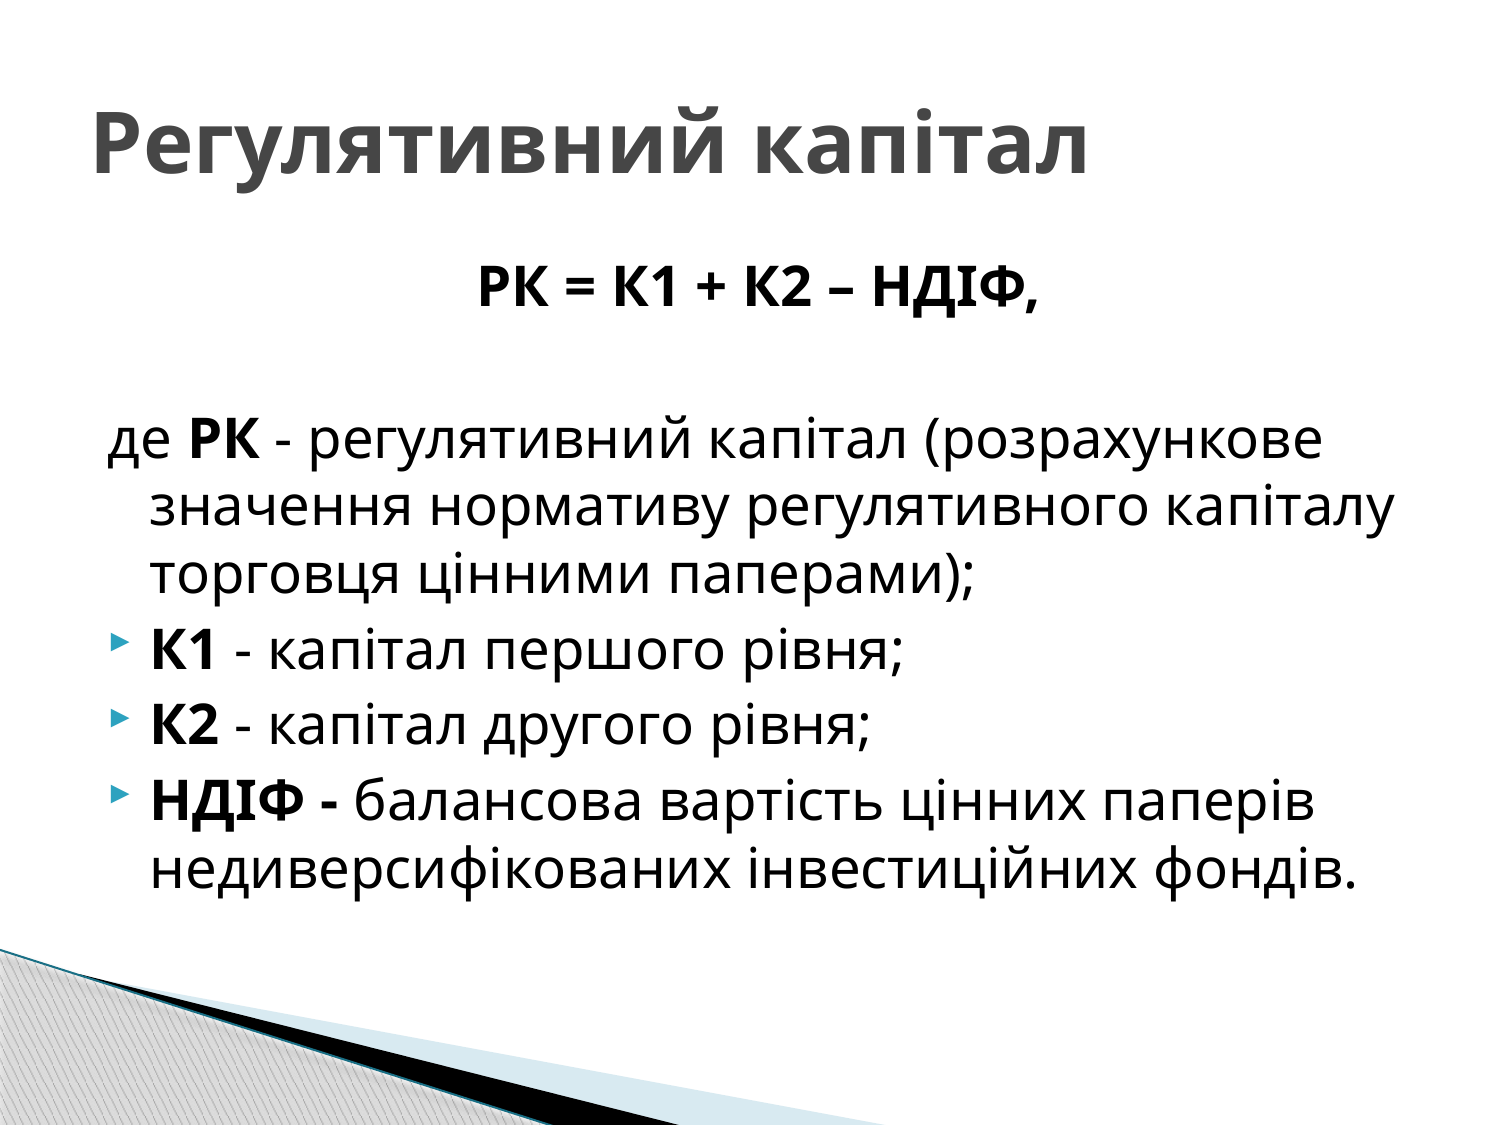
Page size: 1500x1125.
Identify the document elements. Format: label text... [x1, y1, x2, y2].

title Регулятивний капітал [75, 45, 1425, 233]
list РК = К1 + К2 – НДІФ, де РК - регулятивний капітал (розрахункове значення нормативу регулятивного капіталу торговця цінними паперами); К1 - капітал першого рівня; К2 - капітал другого рівня; НДІФ - балансова вартість цінних паперів недиверсифікованих інвестиційних фондів. [75, 243, 1425, 986]
